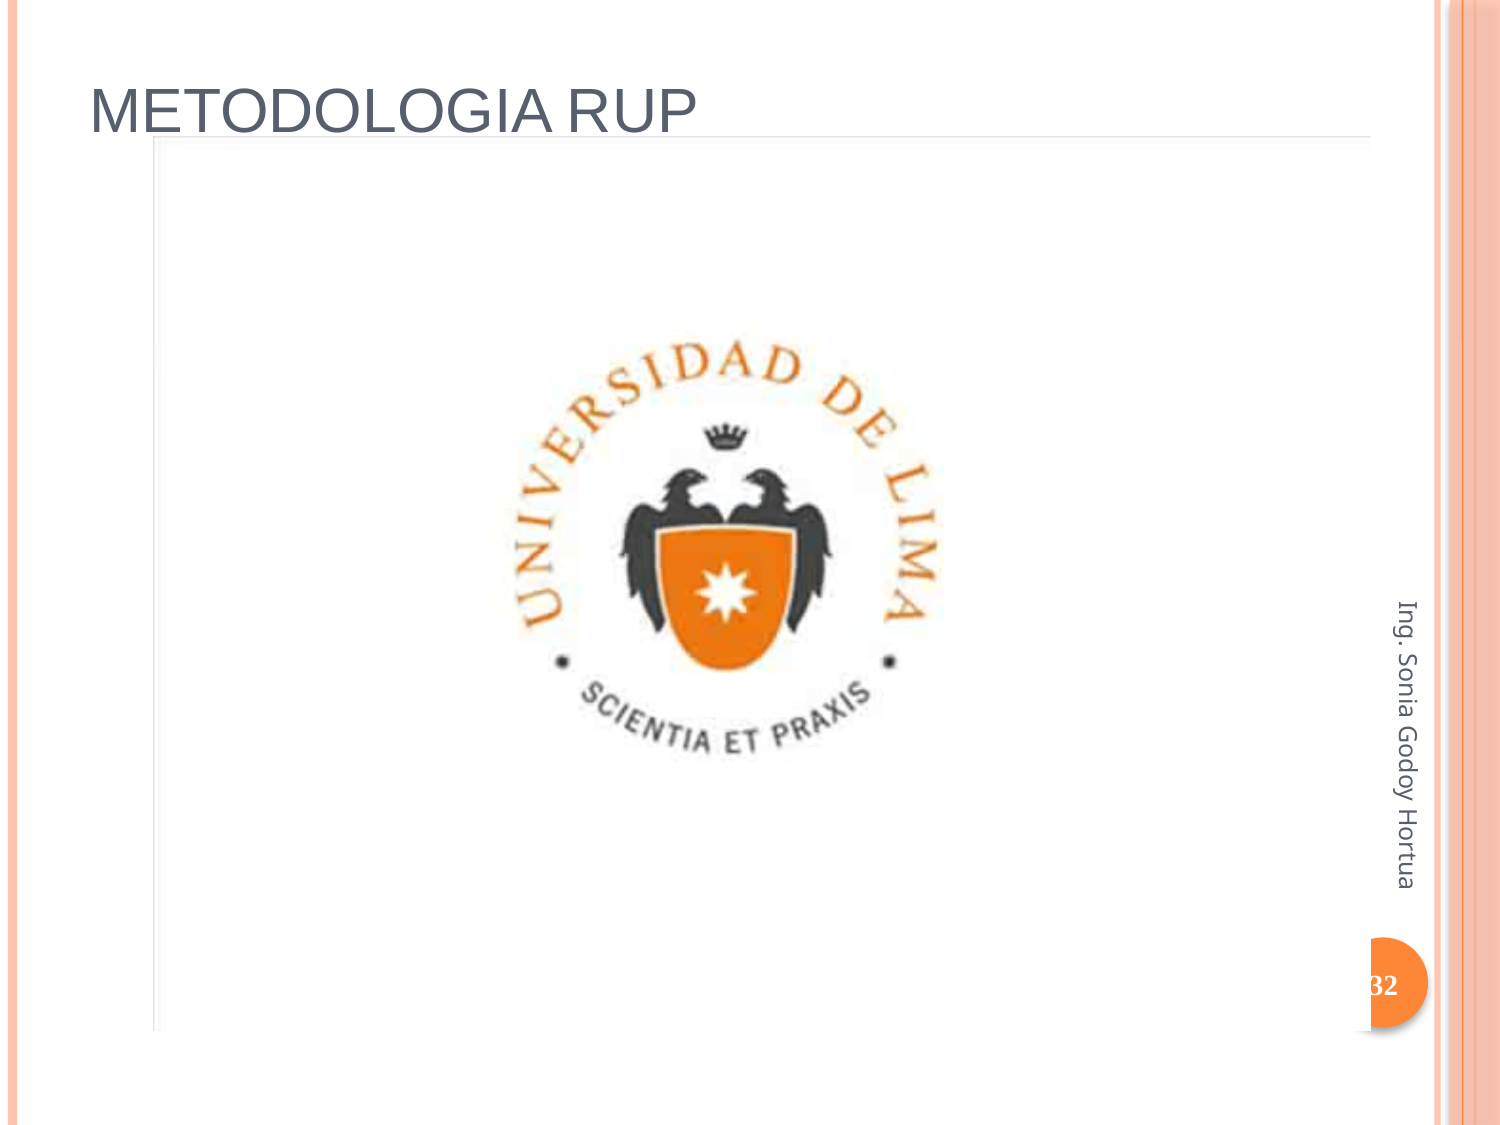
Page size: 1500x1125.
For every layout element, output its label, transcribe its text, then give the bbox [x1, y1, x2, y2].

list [152, 135, 1372, 1032]
slide_number 32 [1378, 940, 1434, 1026]
title METODOLOGIA RUP [75, 45, 1300, 153]
footer Ing. Sonia Godoy Hortua [1379, 380, 1440, 906]
